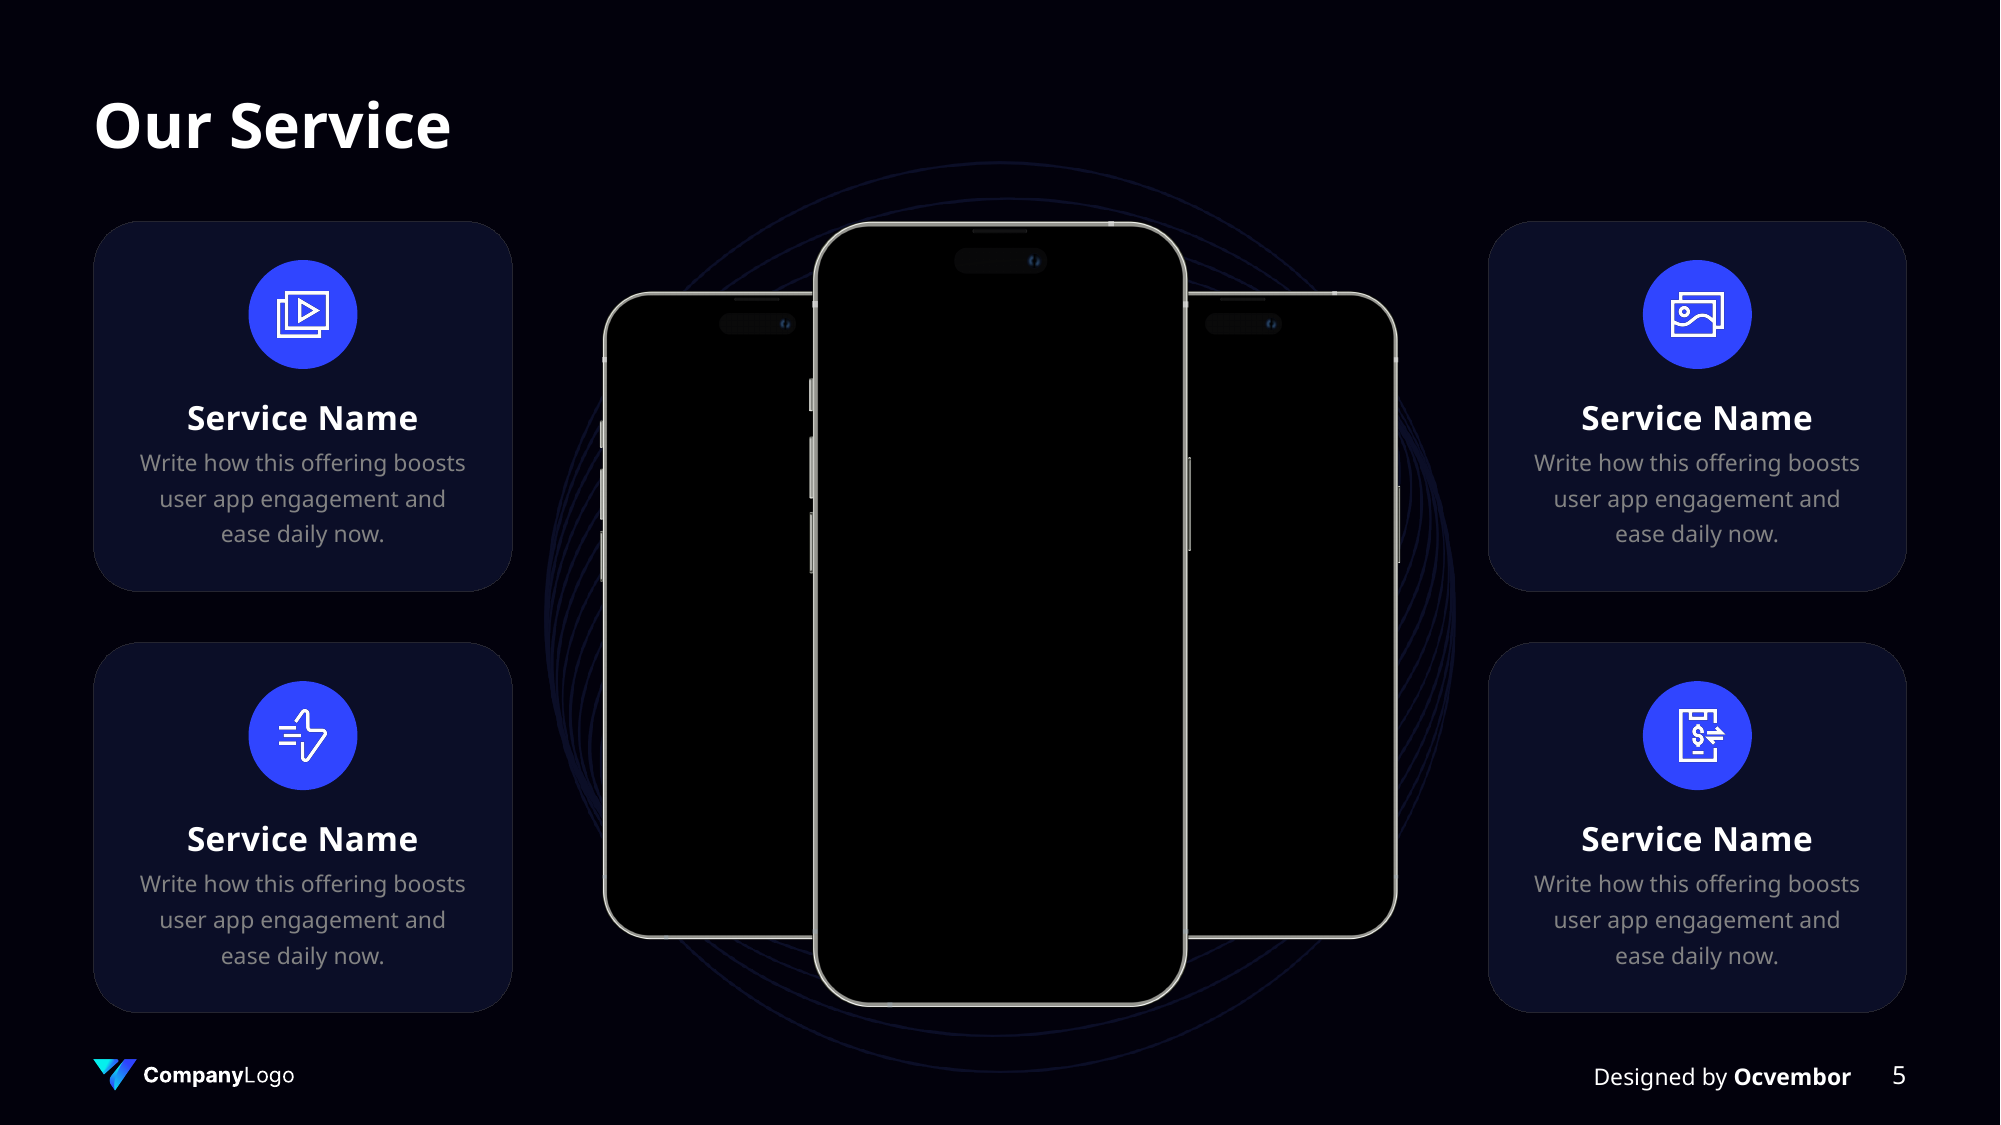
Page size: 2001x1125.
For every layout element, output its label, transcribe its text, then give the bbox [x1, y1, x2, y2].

text_box [93, 221, 513, 592]
picture [93, 1059, 137, 1091]
picture [544, 161, 1457, 1074]
text_box [93, 642, 513, 1013]
text_box [247, 680, 359, 791]
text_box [1527, 802, 1867, 975]
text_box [1527, 381, 1867, 554]
picture [1667, 284, 1728, 345]
picture [272, 705, 334, 766]
text_box [1488, 642, 1907, 1013]
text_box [133, 802, 473, 975]
text_box [1642, 259, 1753, 370]
text_box [247, 259, 359, 370]
text_box [1642, 680, 1753, 791]
title Our Service [93, 85, 1907, 162]
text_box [133, 381, 473, 554]
picture [1672, 705, 1733, 766]
text_box [1488, 221, 1907, 592]
picture [272, 284, 334, 345]
